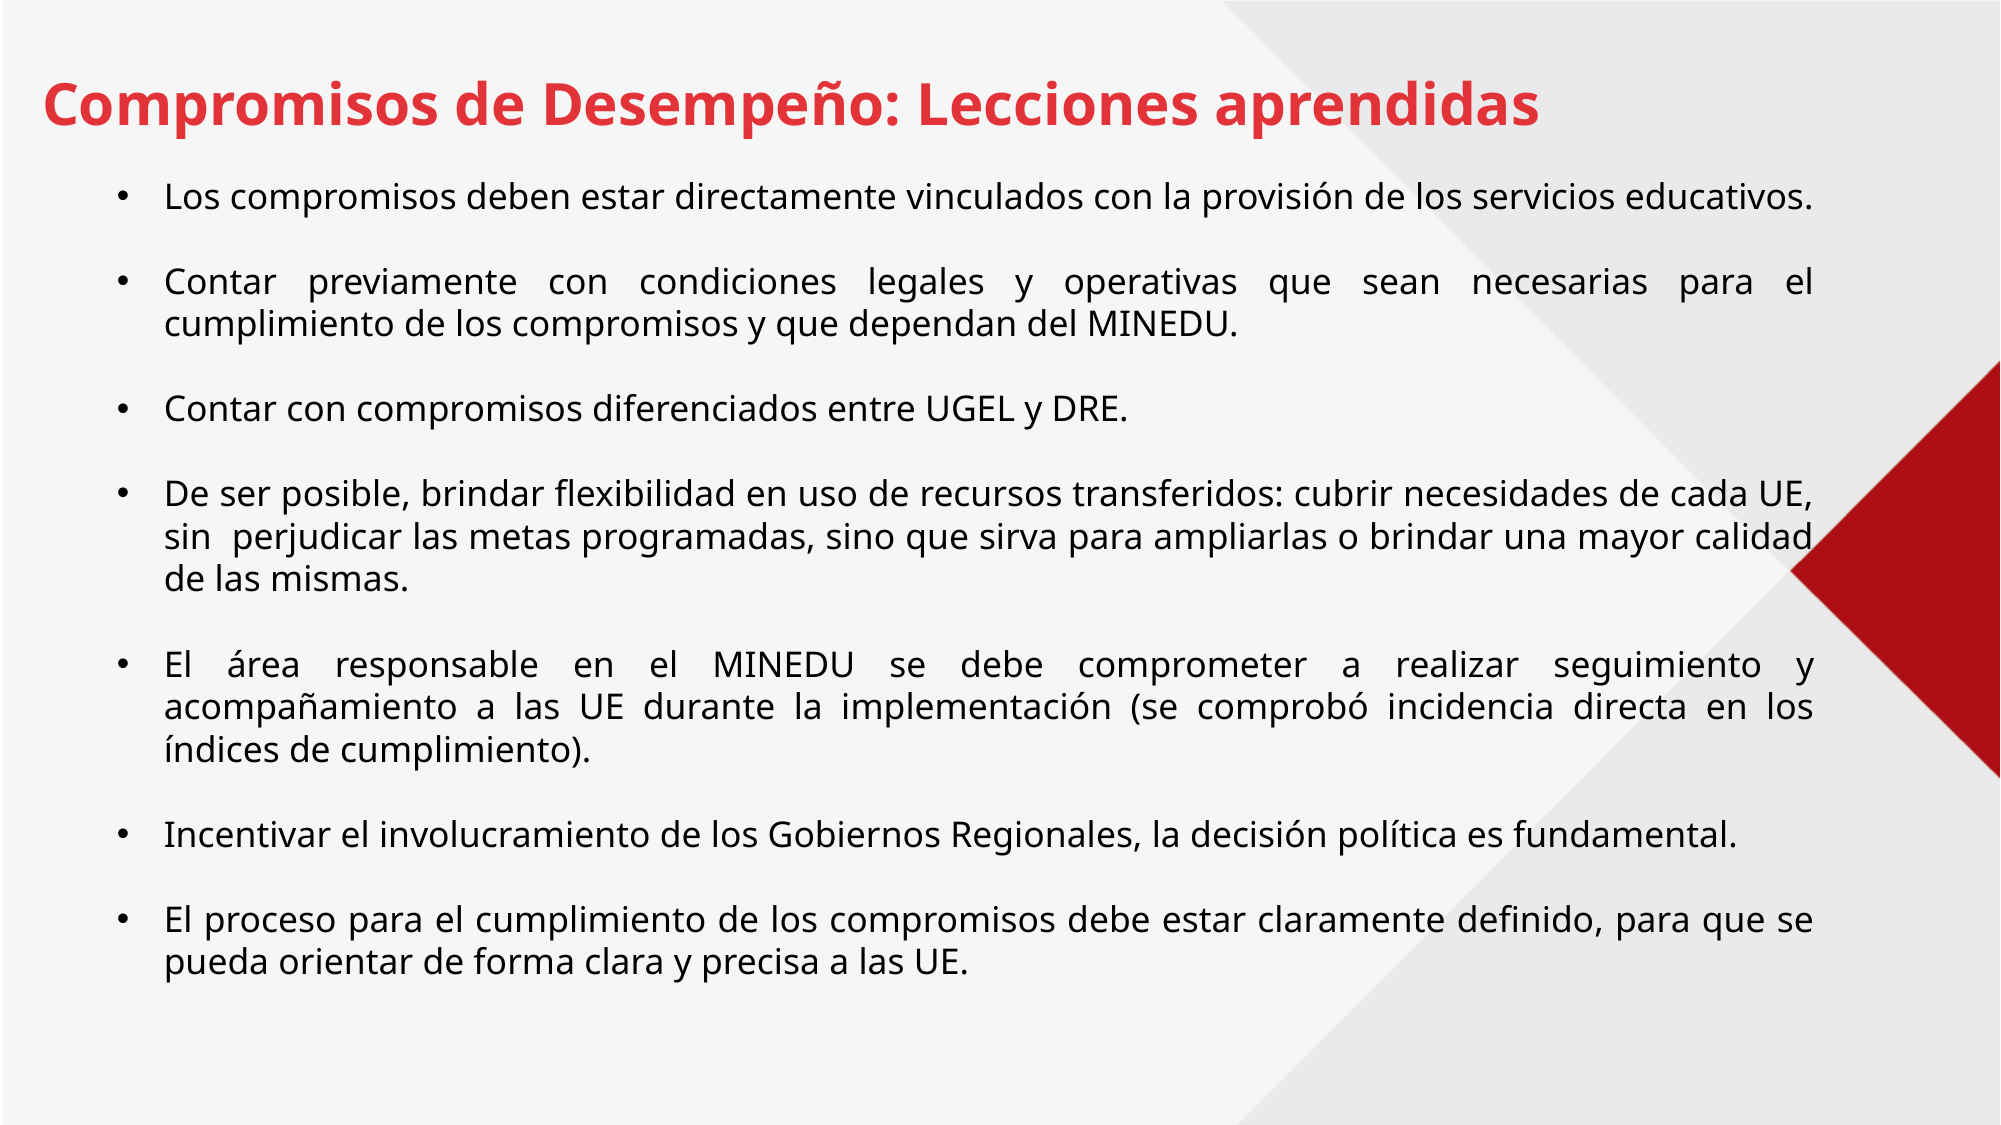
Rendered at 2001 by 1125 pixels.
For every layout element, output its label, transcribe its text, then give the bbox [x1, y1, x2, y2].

text_box Compromisos de Desempeño: Lecciones aprendidas [27, 51, 1990, 154]
text_box Los compromisos deben estar directamente vinculados con la provisión de los servicios educativos. Contar previamente con condiciones legales y operativas que sean necesarias para el cumplimiento de los compromisos y que dependan del MINEDU. Contar con compromisos diferenciados entre UGEL y DRE. De ser posible, brindar flexibilidad en uso de recursos transferidos: cubrir necesidades de cada UE, sin perjudicar las metas programadas, sino que sirva para ampliarlas o brindar una mayor calidad de las mismas. El área responsable en el MINEDU se debe comprometer a realizar seguimiento y acompañamiento a las UE durante la implementación (se comprobó incidencia directa en los índices de cumplimiento). Incentivar el involucramiento de los Gobiernos Regionales, la decisión política es fundamental. El proceso para el cumplimiento de los compromisos debe estar claramente definido, para que se pueda orientar de forma clara y precisa a las UE. [27, 166, 1830, 1086]
picture [0, 0, 2001, 1125]
